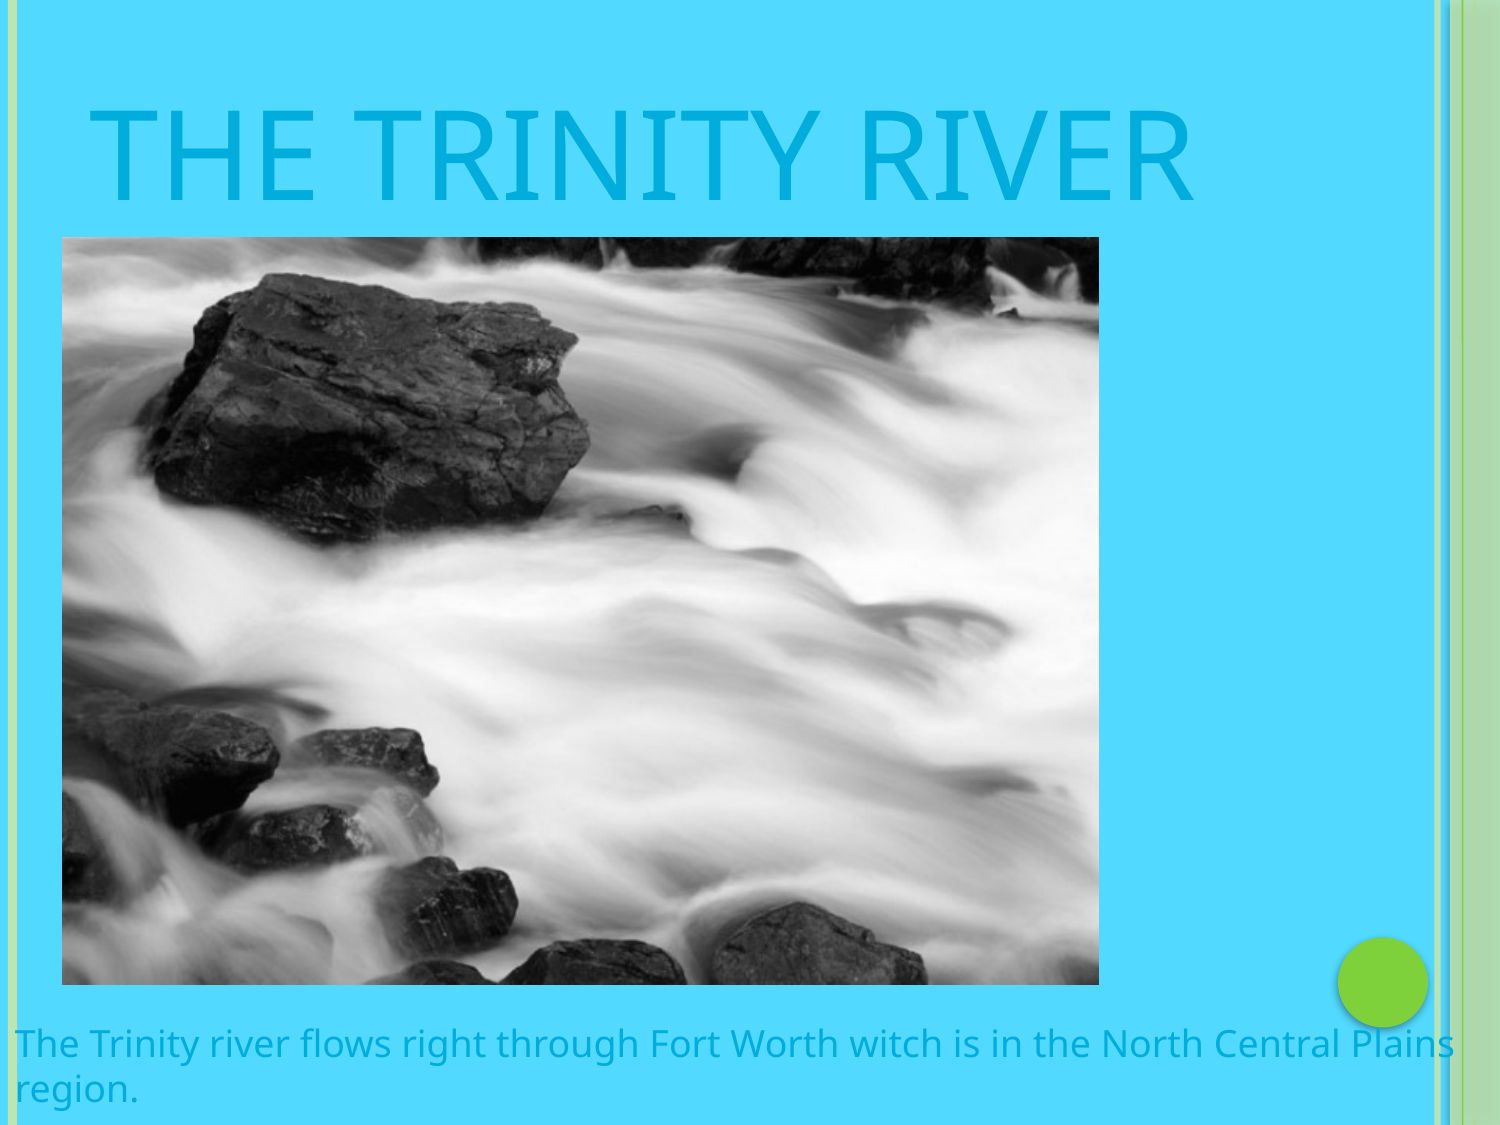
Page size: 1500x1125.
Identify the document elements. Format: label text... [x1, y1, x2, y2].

text_box The Trinity river flows right through Fort Worth witch is in the North Central Plains region. [0, 1012, 1500, 1118]
title The Trinity River [75, 45, 1300, 233]
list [61, 236, 1099, 985]
